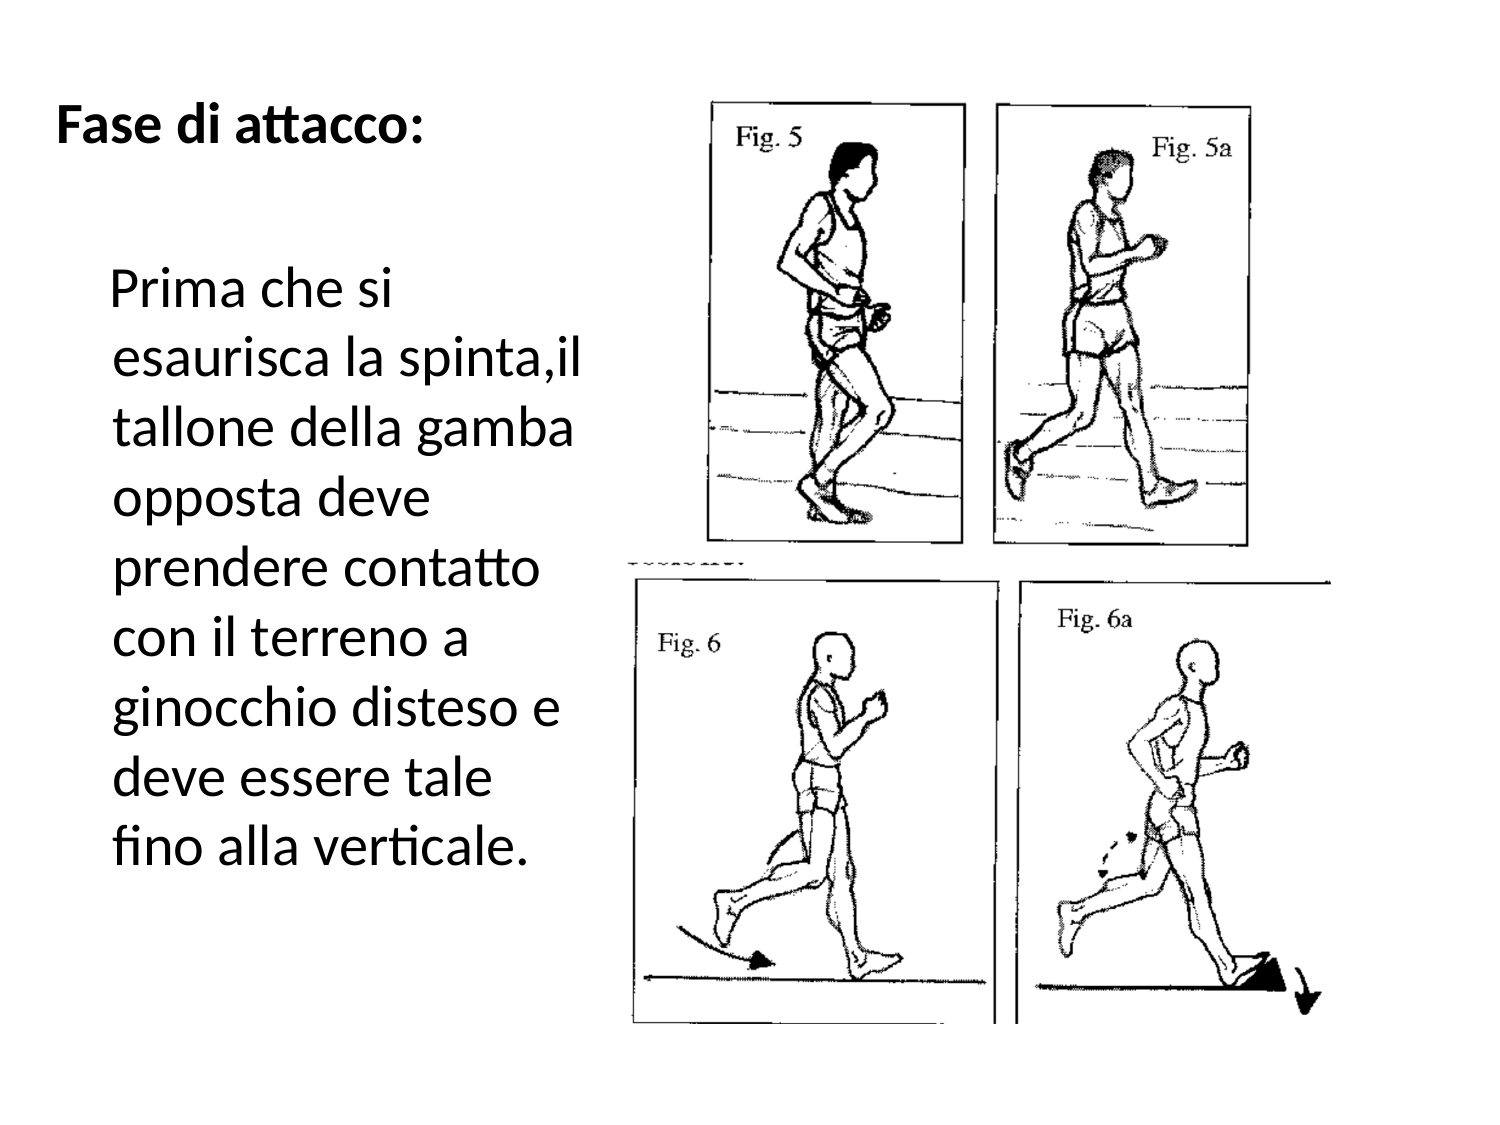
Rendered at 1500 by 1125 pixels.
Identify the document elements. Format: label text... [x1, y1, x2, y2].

list Fase di attacco: Prima che si esaurisca la spinta,il tallone della gamba opposta deve prendere contatto con il terreno a ginocchio disteso e deve essere tale fino alla verticale. [41, 78, 609, 1005]
picture [619, 77, 1331, 1025]
